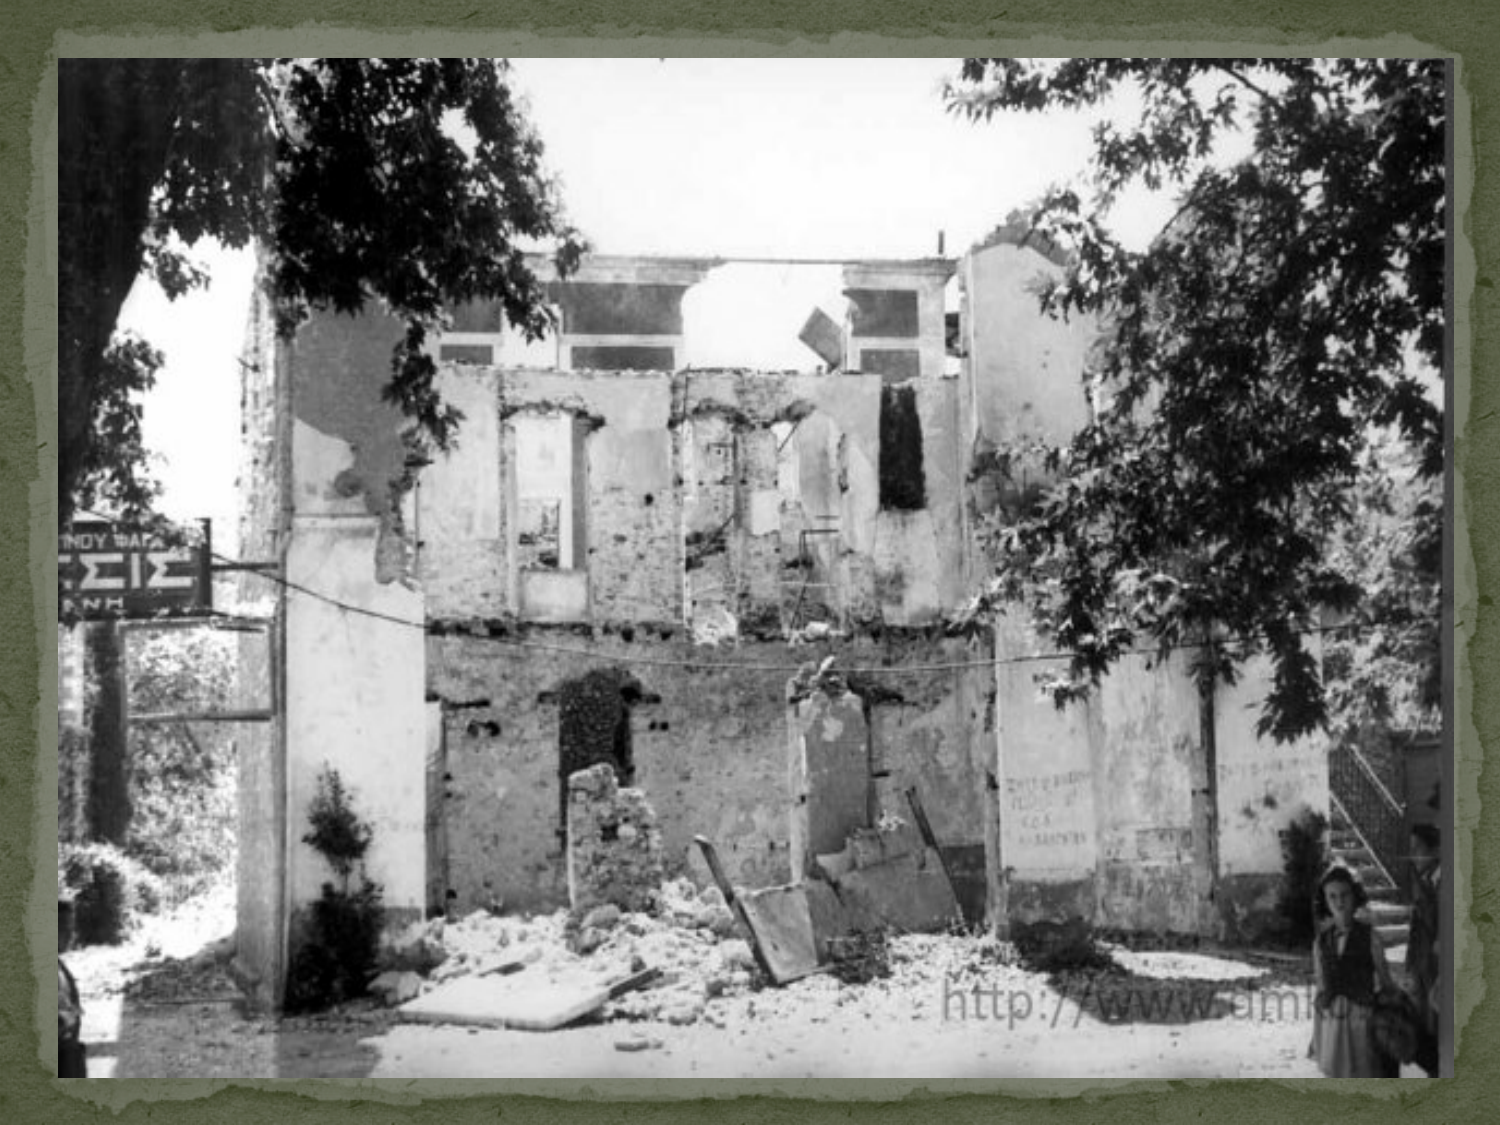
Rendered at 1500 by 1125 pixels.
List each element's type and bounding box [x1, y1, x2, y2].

list [62, 62, 1451, 1076]
